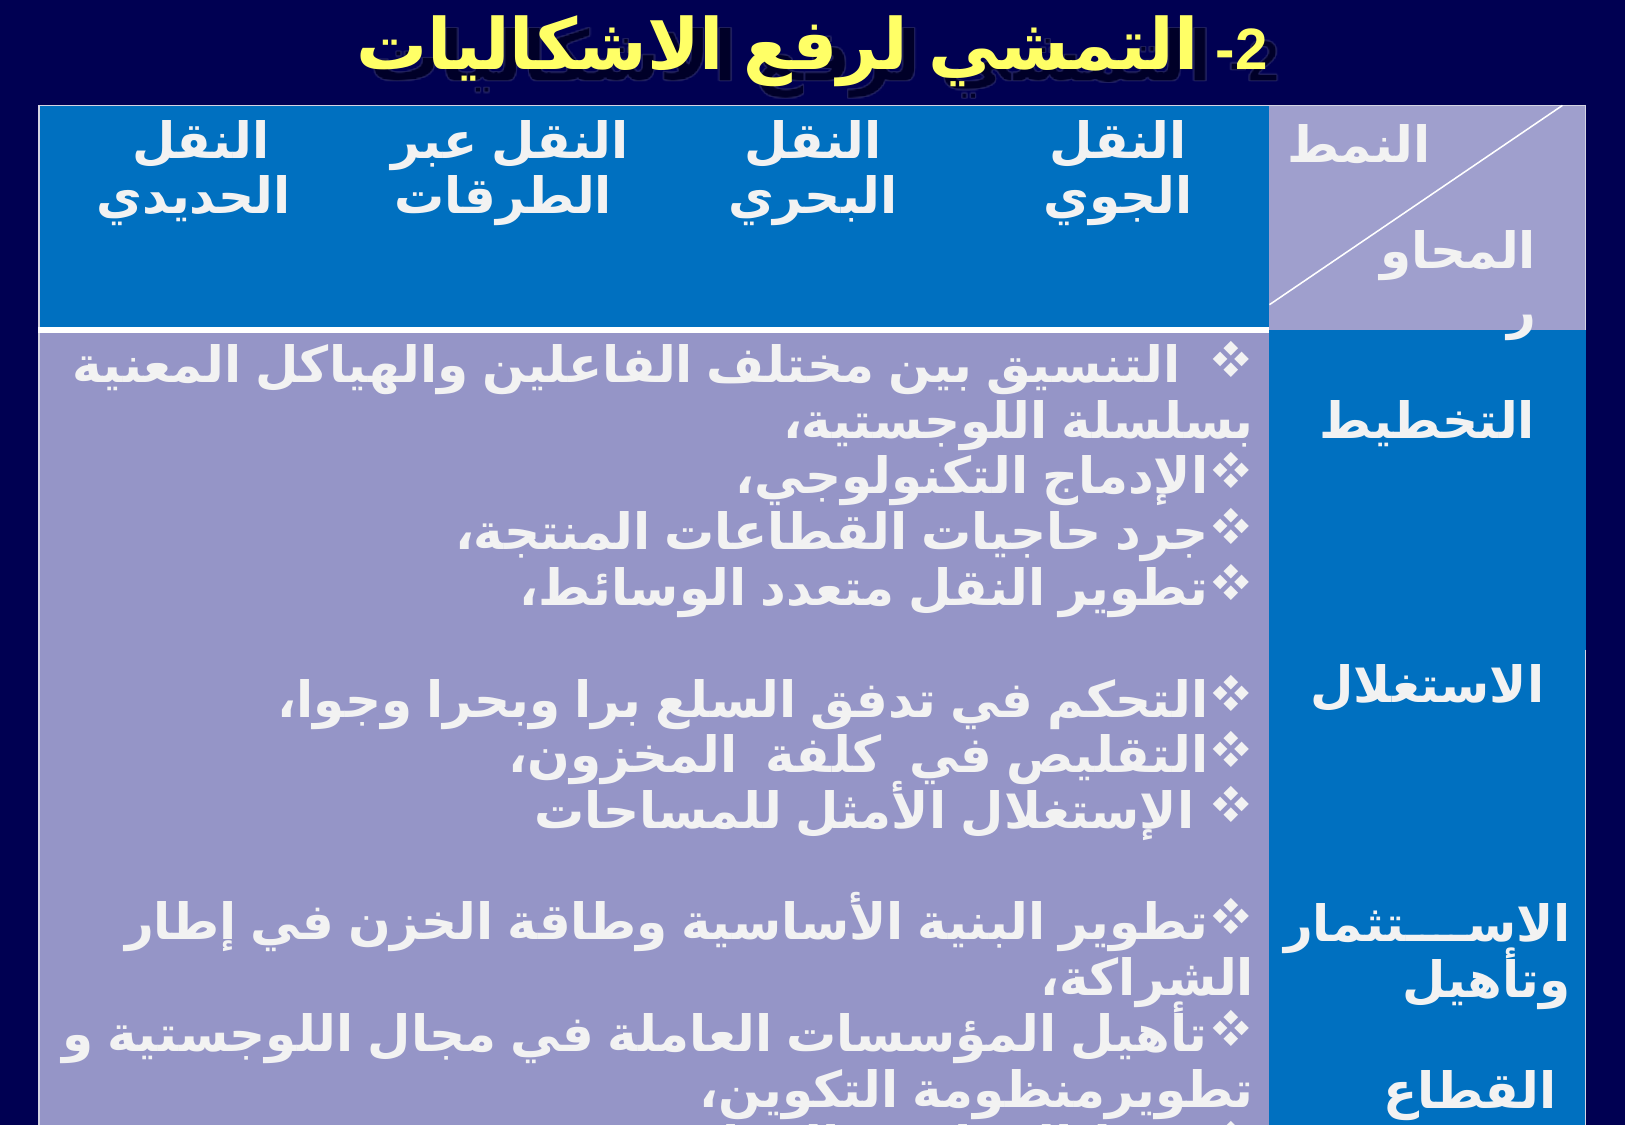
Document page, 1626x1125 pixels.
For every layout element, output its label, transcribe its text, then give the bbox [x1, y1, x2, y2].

table_cell الاستغلال [1269, 650, 1585, 833]
text_box المحاور [1363, 313, 1551, 346]
table_header [1551, 106, 1585, 330]
table_header النقل الحديدي [40, 106, 348, 327]
table_header النقل البحري [658, 106, 967, 327]
table_header النقل عبر الطرقات [348, 106, 658, 327]
table_cell التنسيق بين مختلف الفاعلين والهياكل المعنية بسلسلة اللوجستية، الإدماج التكنولوجي، جرد حاجيات القطاعات المنتجة، تطوير النقل متعدد الوسائط، التحكم في تدفق السلع برا وبحرا وجوا، التقليص في كلفة المخزون، الإستغلال الأمثل للمساحات تطوير البنية الأساسية وطاقة الخزن في إطار الشراكة، تأهيل المؤسسات العاملة في مجال اللوجستية و تطويرمنظومة التكوين، ضبط المراجع والمعايير. [40, 333, 1269, 1125]
text_box 2- التمشي لرفع الاشكاليات [0, 0, 1625, 83]
table_header [1269, 312, 1363, 330]
table_cell الاستثمار وتأهيل القطاع [1269, 833, 1585, 1125]
table_cell التخطيط [1269, 330, 1586, 650]
table_header النقل الجوي [967, 106, 1269, 327]
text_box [1269, 105, 1563, 305]
